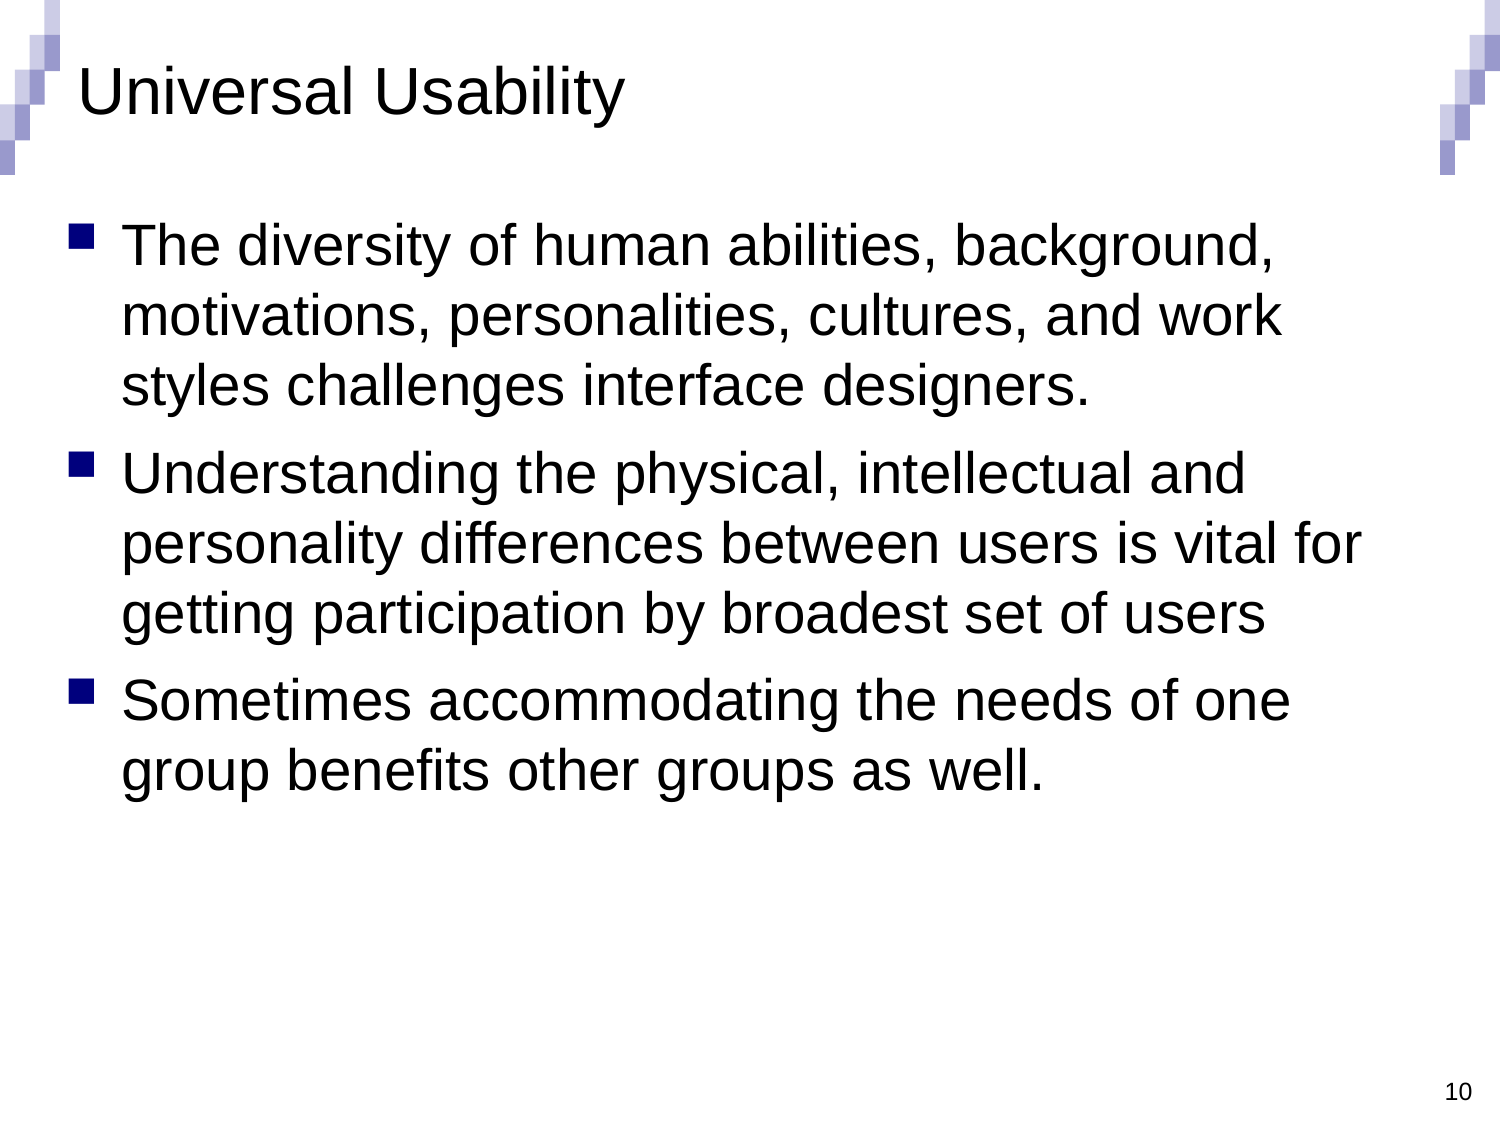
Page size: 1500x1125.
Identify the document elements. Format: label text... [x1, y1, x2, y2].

slide_number 10 [1137, 1062, 1488, 1113]
title Universal Usability [62, 0, 1438, 176]
list The diversity of human abilities, background, motivations, personalities, cultures, and work styles challenges interface designers. Understanding the physical, intellectual and personality differences between users is vital for getting participation by broadest set of users Sometimes accommodating the needs of one group benefits other groups as well. [49, 199, 1426, 1063]
